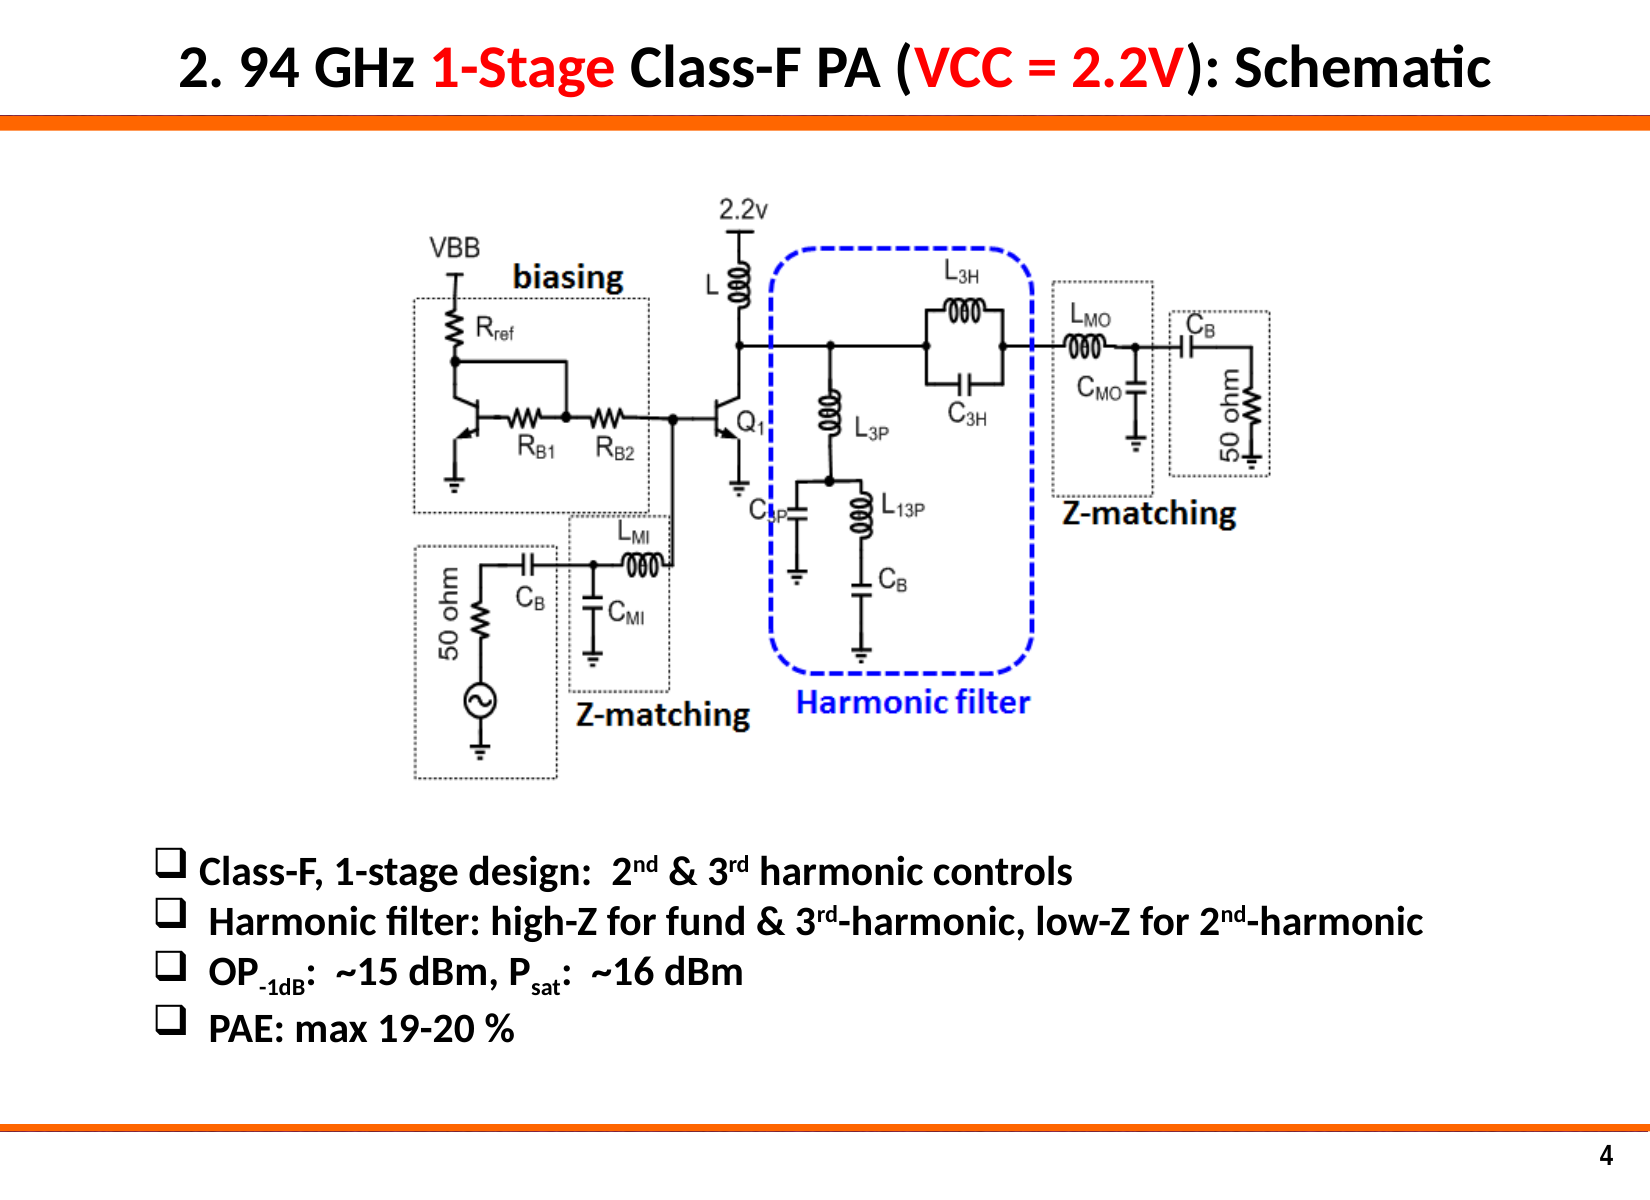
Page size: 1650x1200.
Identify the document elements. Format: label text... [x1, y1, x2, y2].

text_box 4 [1105, 1131, 1629, 1176]
picture [398, 190, 1282, 783]
title 2. 94 GHz 1-Stage Class-F PA (VCC = 2.2V): Schematic [136, 10, 1534, 116]
text_box Class-F, 1-stage design: 2nd & 3rd harmonic controls Harmonic filter: high-Z for fund & 3rd-harmonic, low-Z for 2nd-harmonic OP-1dB: ~15 dBm, Psat: ~16 dBm PAE: max 19-20 % [137, 836, 1511, 1058]
